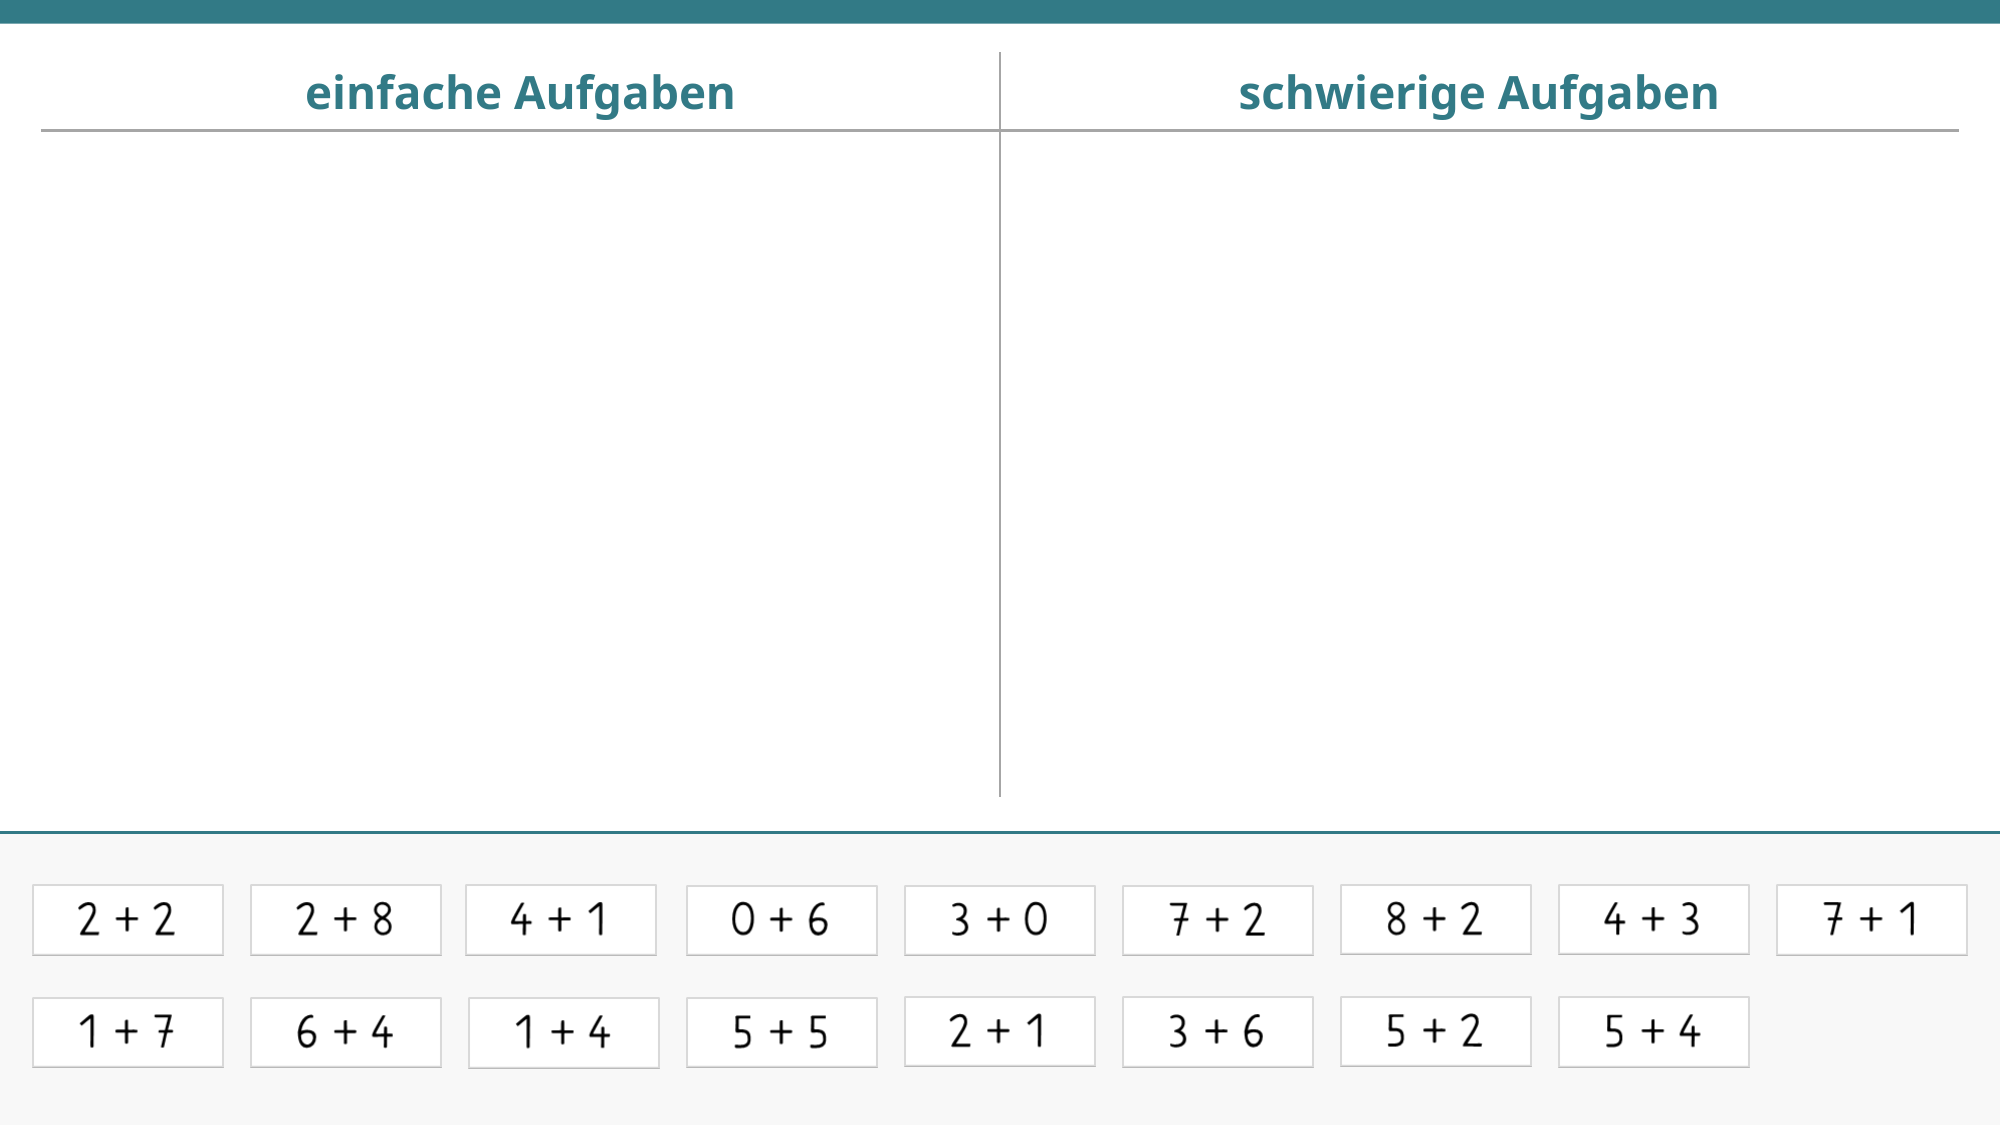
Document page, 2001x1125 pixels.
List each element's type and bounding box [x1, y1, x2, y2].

picture [1775, 884, 1968, 975]
picture [250, 997, 442, 1087]
picture [32, 997, 225, 1086]
picture [1340, 996, 1533, 1085]
picture [1558, 884, 1750, 975]
picture [686, 997, 878, 1087]
picture [464, 884, 657, 975]
picture [904, 885, 1096, 975]
picture [467, 997, 660, 1087]
picture [32, 884, 225, 975]
picture [1121, 996, 1314, 1086]
picture [250, 884, 442, 975]
picture [686, 885, 878, 975]
picture [1558, 996, 1750, 1086]
picture [1122, 885, 1314, 975]
picture [1340, 884, 1533, 975]
picture [904, 996, 1096, 1086]
